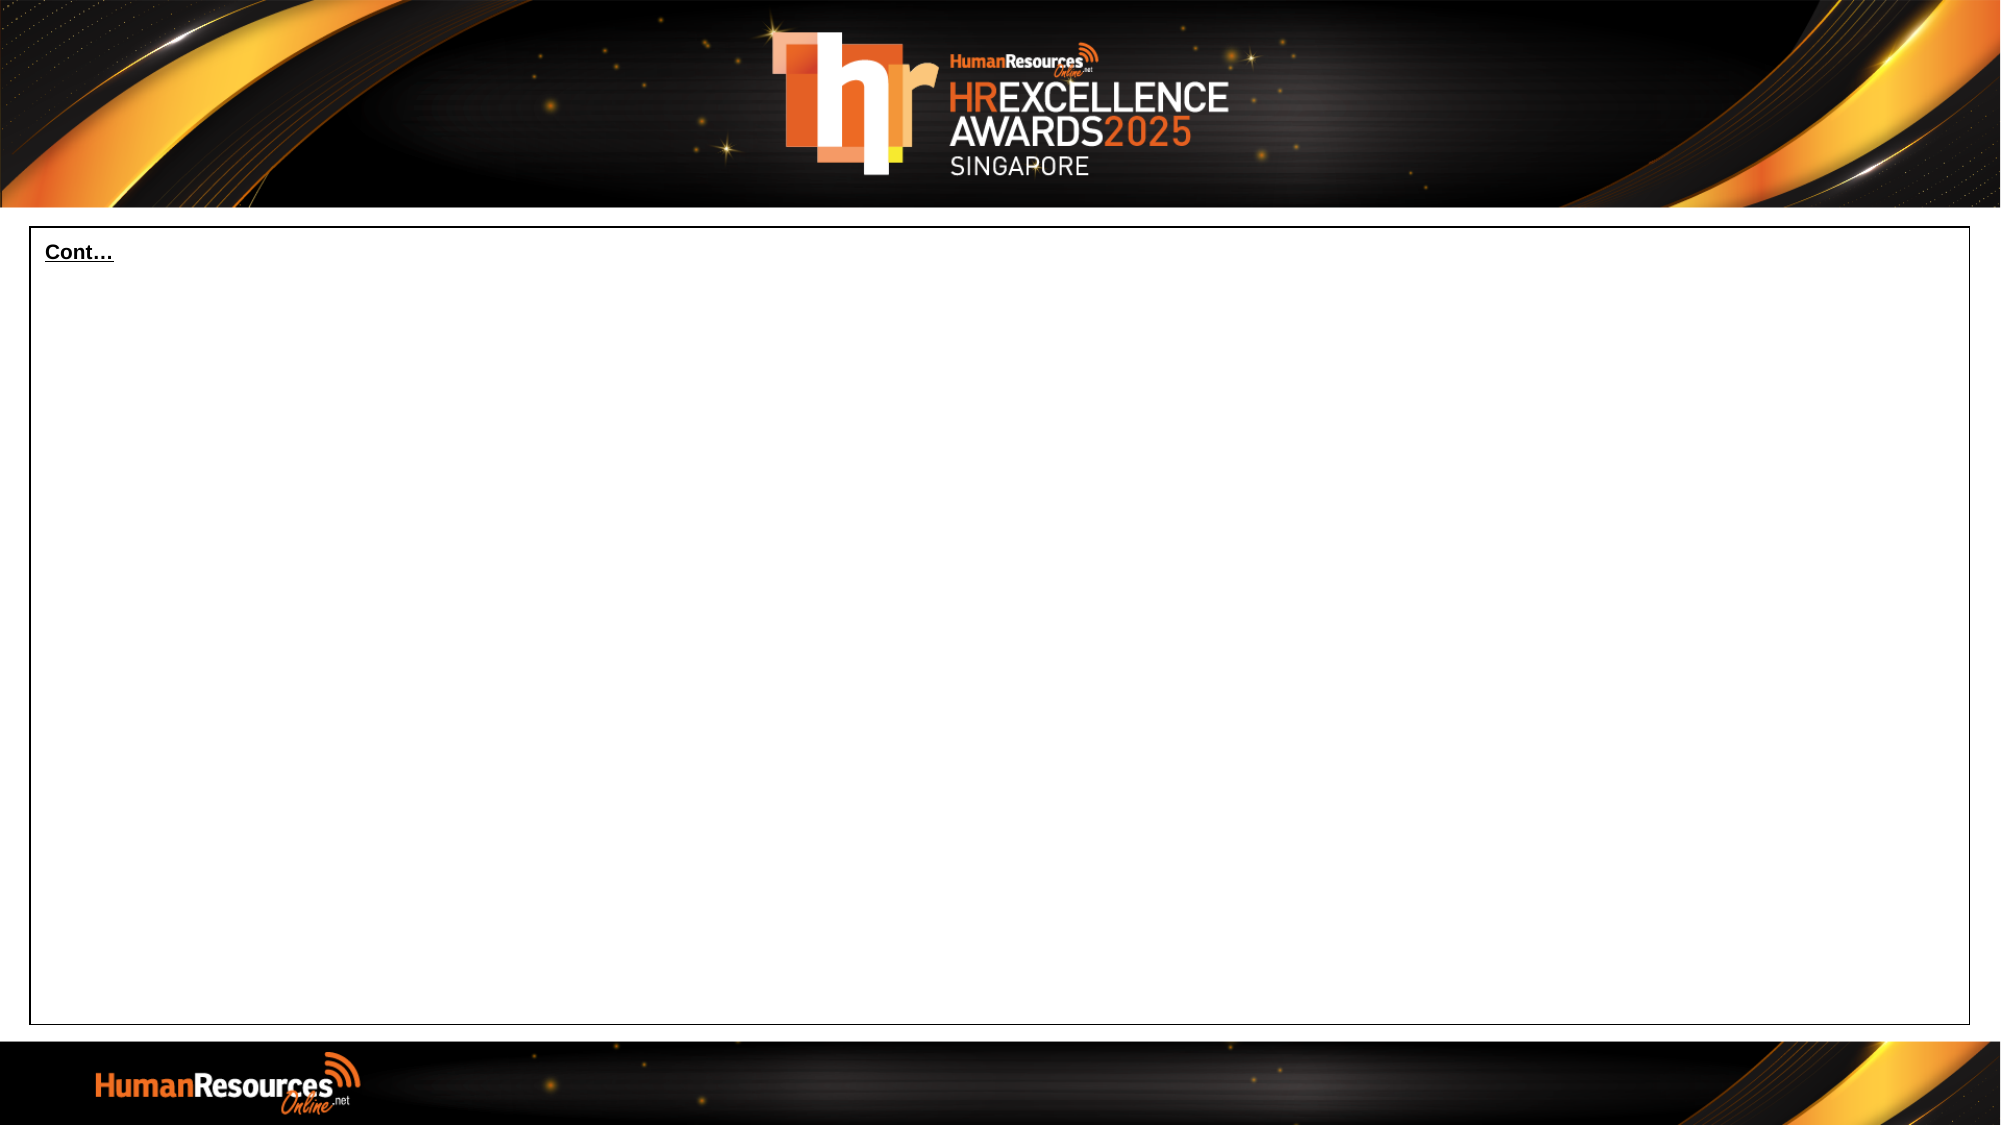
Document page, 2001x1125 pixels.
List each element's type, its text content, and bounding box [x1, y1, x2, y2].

picture [0, 0, 2001, 1125]
text_box Cont… [30, 227, 1970, 1025]
